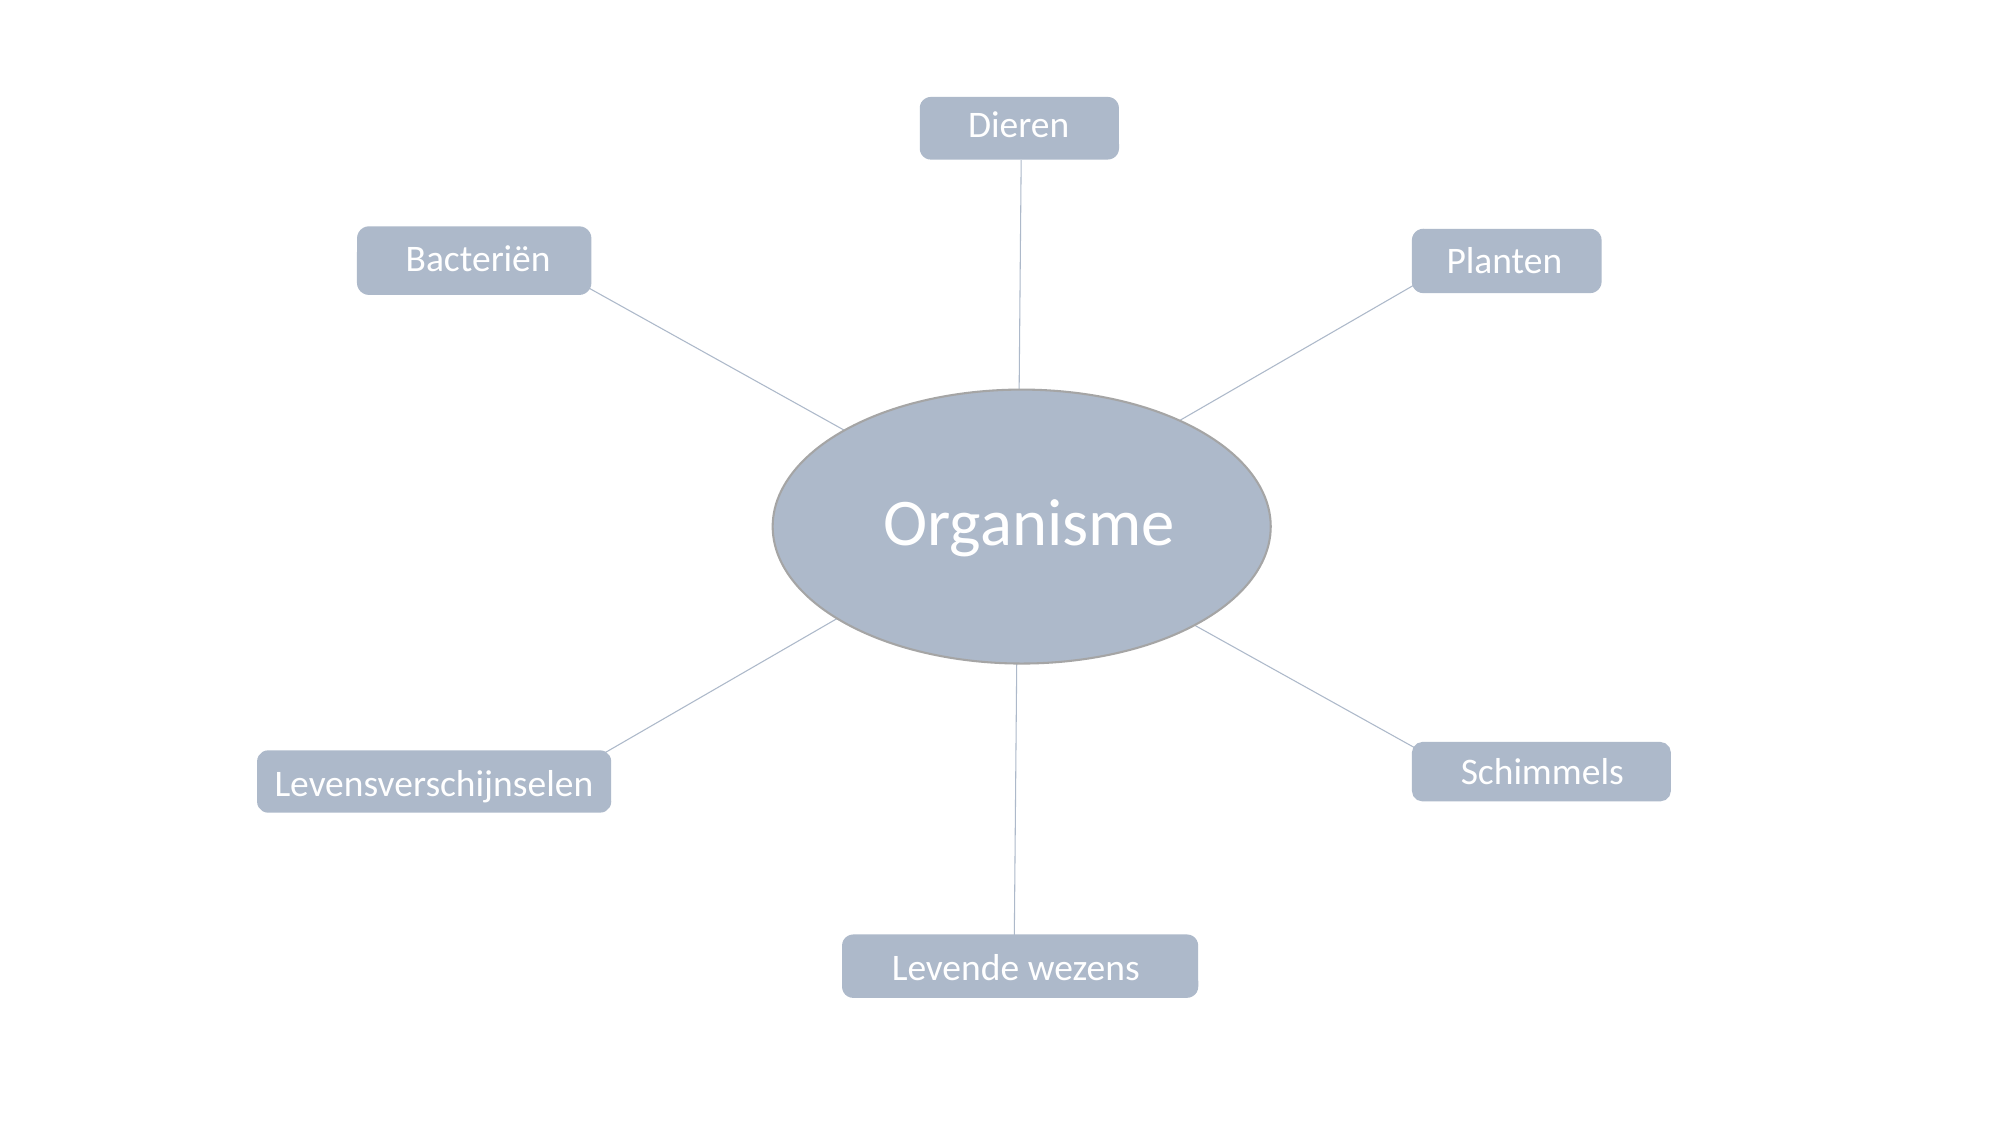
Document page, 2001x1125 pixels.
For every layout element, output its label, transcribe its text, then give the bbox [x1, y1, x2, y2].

text_box Schimmels [1386, 739, 1644, 800]
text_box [557, 270, 1437, 760]
text_box [1411, 228, 1423, 270]
text_box Levensverschijnselen [259, 751, 721, 812]
text_box Planten [1423, 228, 1587, 288]
text_box Bacteriën [390, 226, 741, 287]
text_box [1014, 160, 1022, 270]
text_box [1014, 760, 1022, 936]
text_box [1417, 741, 1671, 802]
text_box [356, 226, 557, 295]
text_box Levende wezens [843, 935, 1242, 996]
text_box [1437, 228, 1602, 294]
text_box Dieren [953, 92, 1317, 152]
text_box [919, 96, 1119, 160]
